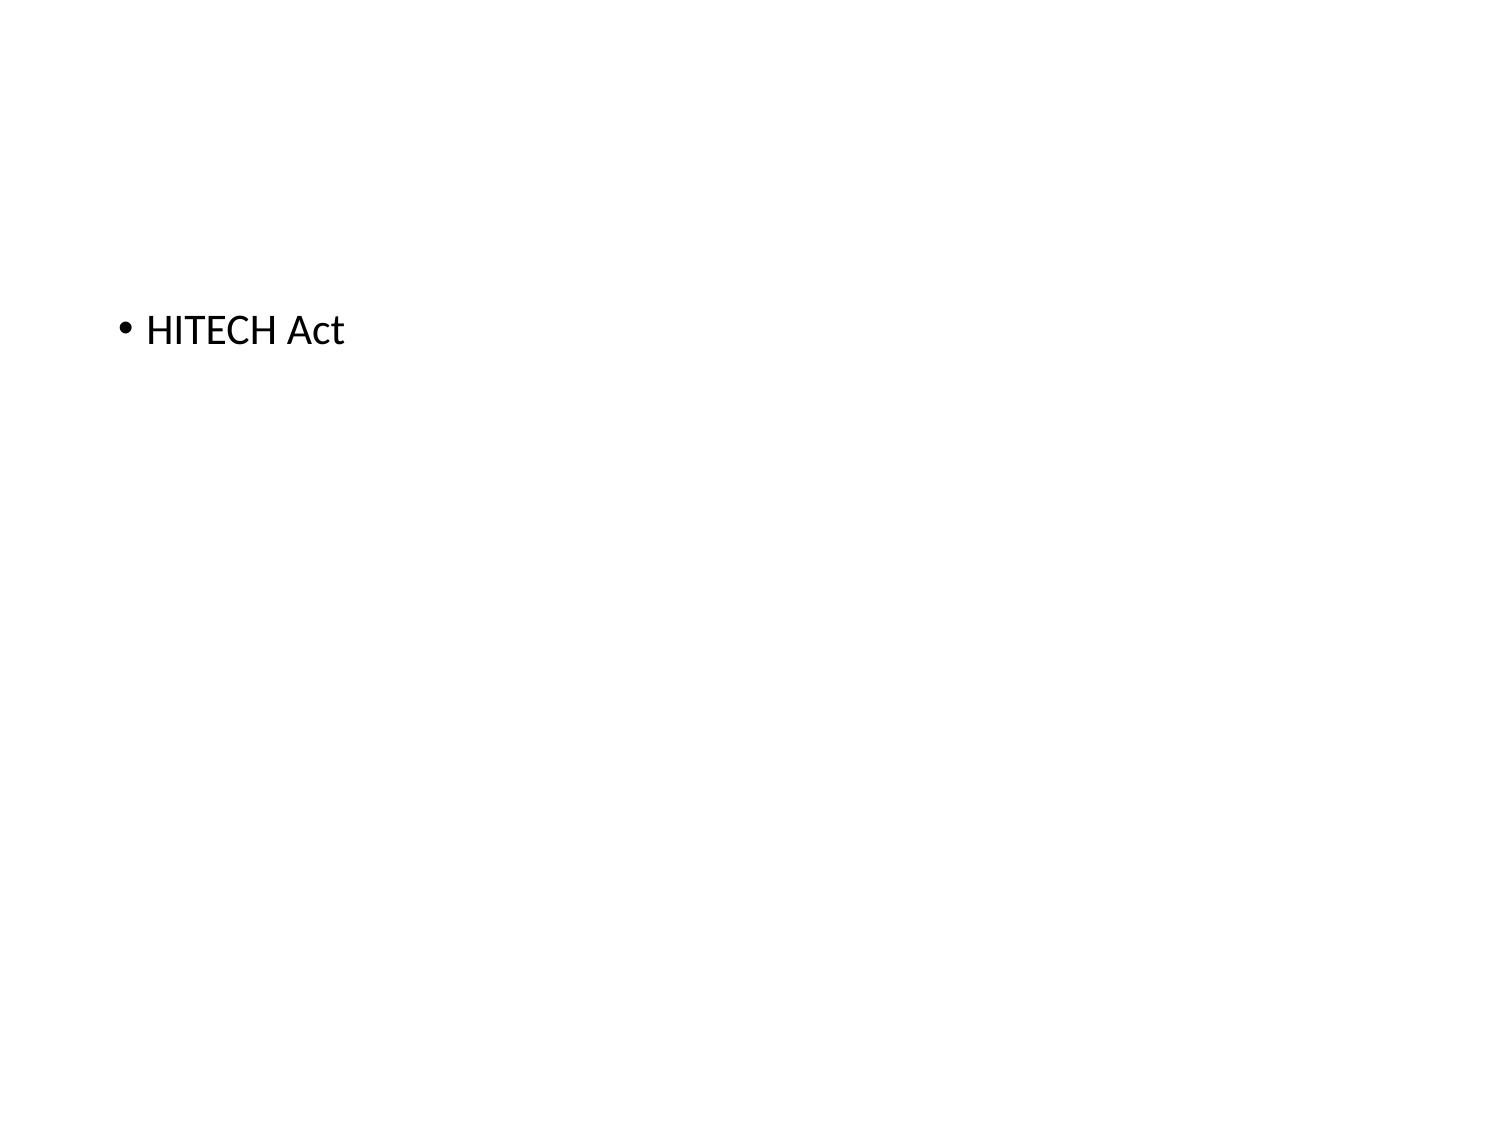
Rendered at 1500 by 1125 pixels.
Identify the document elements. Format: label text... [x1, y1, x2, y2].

list HITECH Act [103, 299, 1397, 1014]
